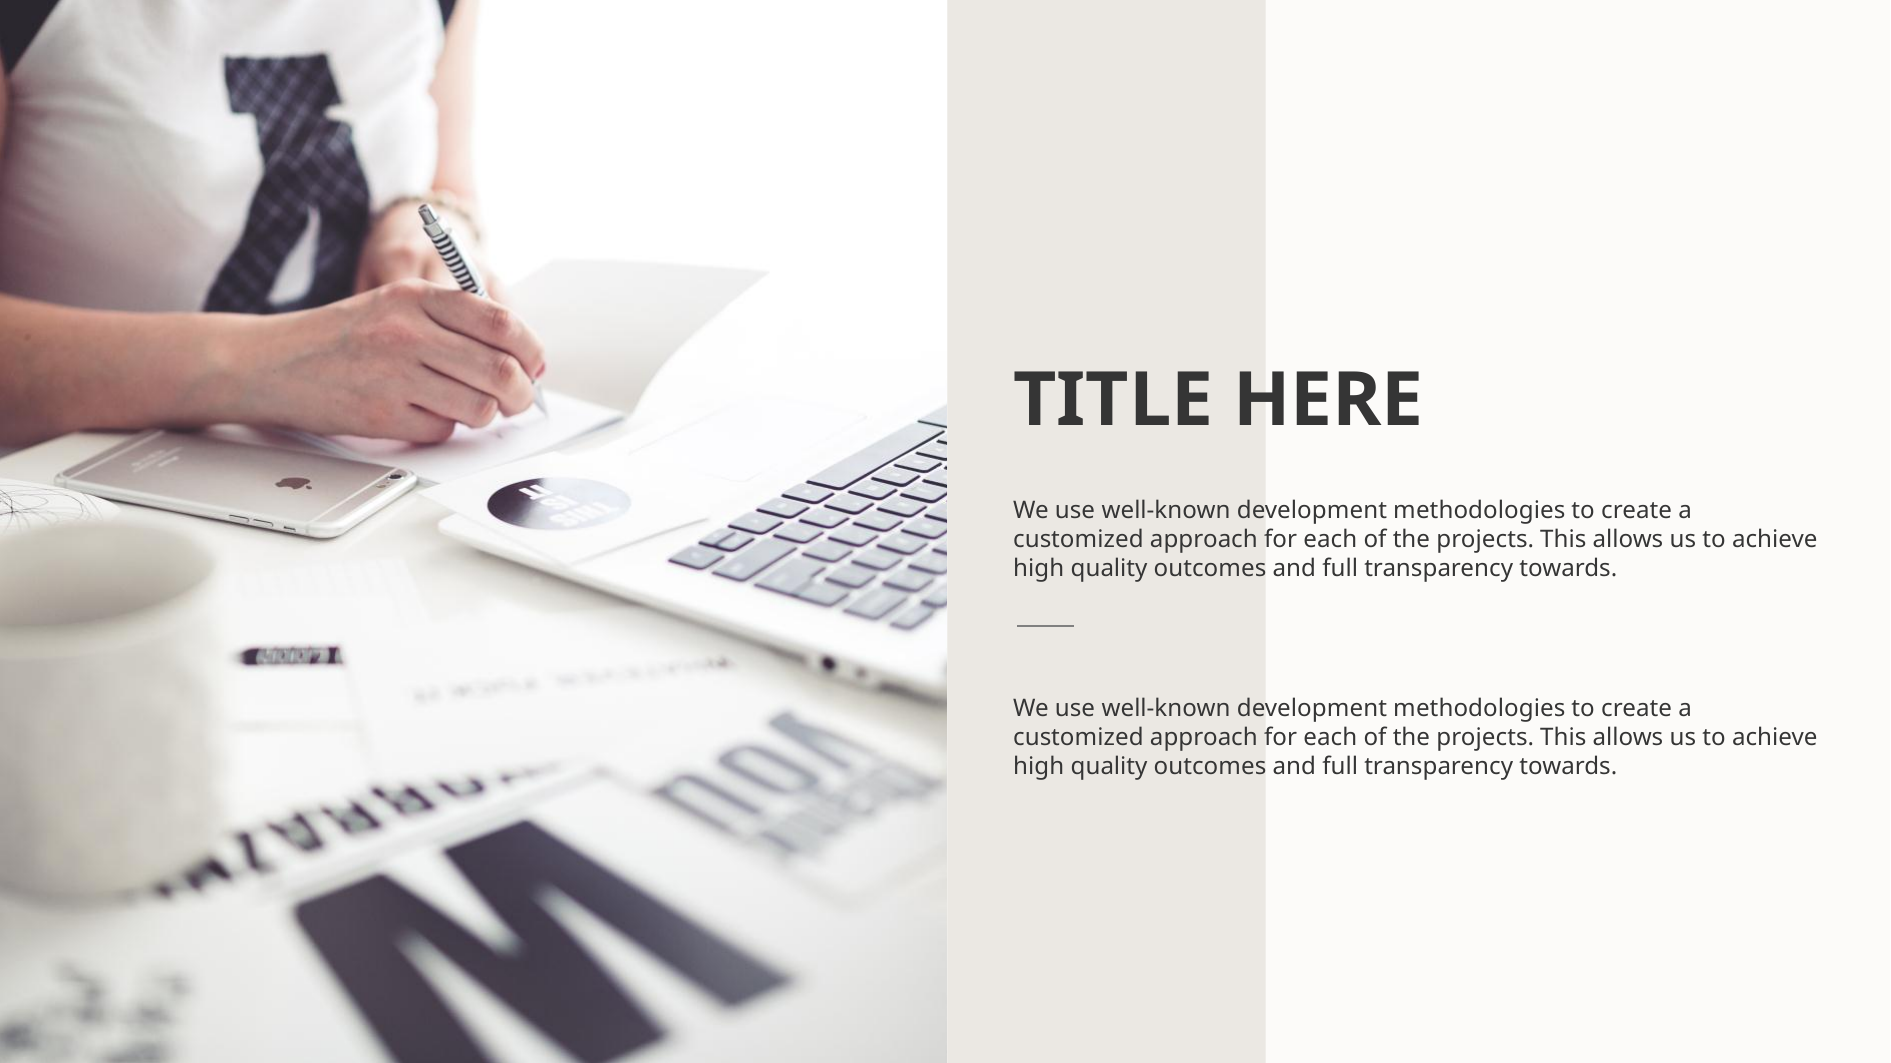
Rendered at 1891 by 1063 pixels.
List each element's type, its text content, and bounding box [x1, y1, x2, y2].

text_box [0, 0, 945, 1063]
text_box TITLE HERE [998, 342, 1826, 448]
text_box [998, 486, 1843, 789]
text_box [945, 0, 1268, 1063]
